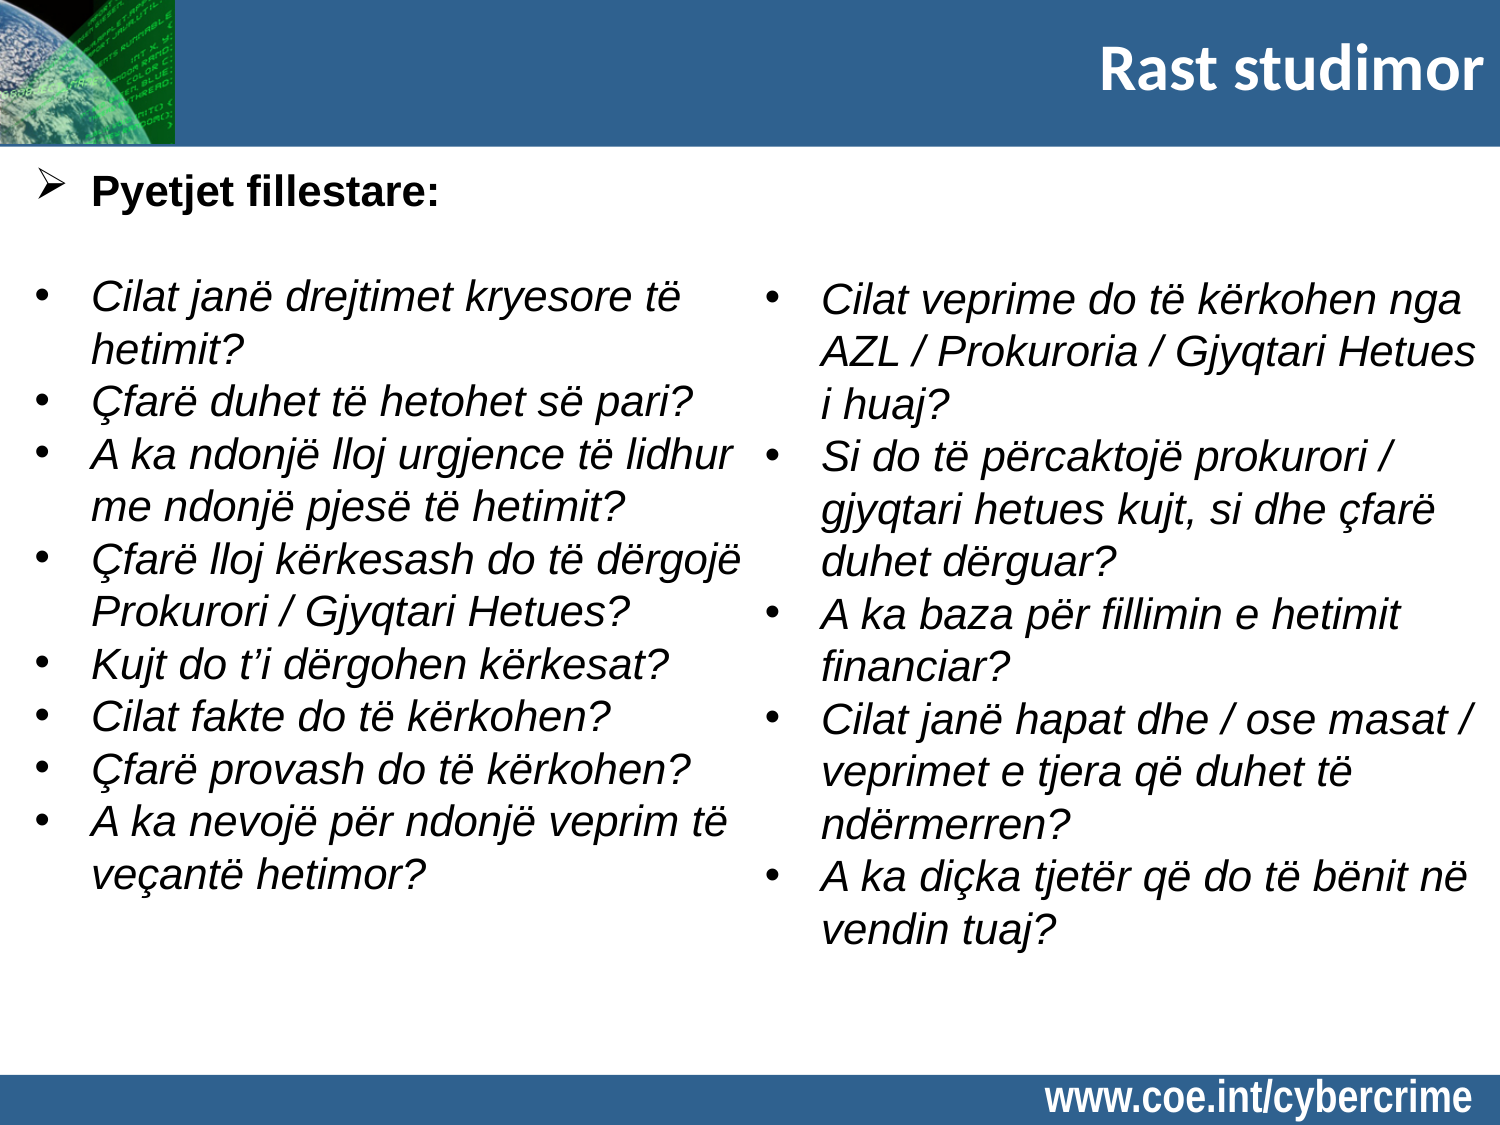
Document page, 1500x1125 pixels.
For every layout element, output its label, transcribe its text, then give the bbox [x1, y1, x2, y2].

text_box www.coe.int/cybercrime [1030, 1059, 1500, 1125]
text_box Pyetjet fillestare: Cilat janë drejtimet kryesore të hetimit? Çfarë duhet të hetohet së pari? A ka ndonjë lloj urgjence të lidhur me ndonjë pjesë të hetimit? Çfarë lloj kërkesash do të dërgojë Prokurori / Gjyqtari Hetues? Kujt do t’i dërgohen kërkesat? Cilat fakte do të kërkohen? Çfarë provash do të kërkohen? A ka nevojë për ndonjë veprim të veçantë hetimor? [19, 155, 770, 906]
text_box Cilat veprime do të kërkohen nga AZL / Prokuroria / Gjyqtari Hetues i huaj? Si do të përcaktojë prokurori / gjyqtari hetues kujt, si dhe çfarë duhet dërguar? A ka baza për fillimin e hetimit financiar? Cilat janë hapat dhe / ose masat / veprimet e tjera që duhet të ndërmerren? A ka diçka tjetër që do të bënit në vendin tuaj? [749, 263, 1500, 961]
text_box [0, 1073, 1030, 1125]
text_box Rast studimor [177, 0, 1500, 149]
picture [0, 0, 175, 144]
